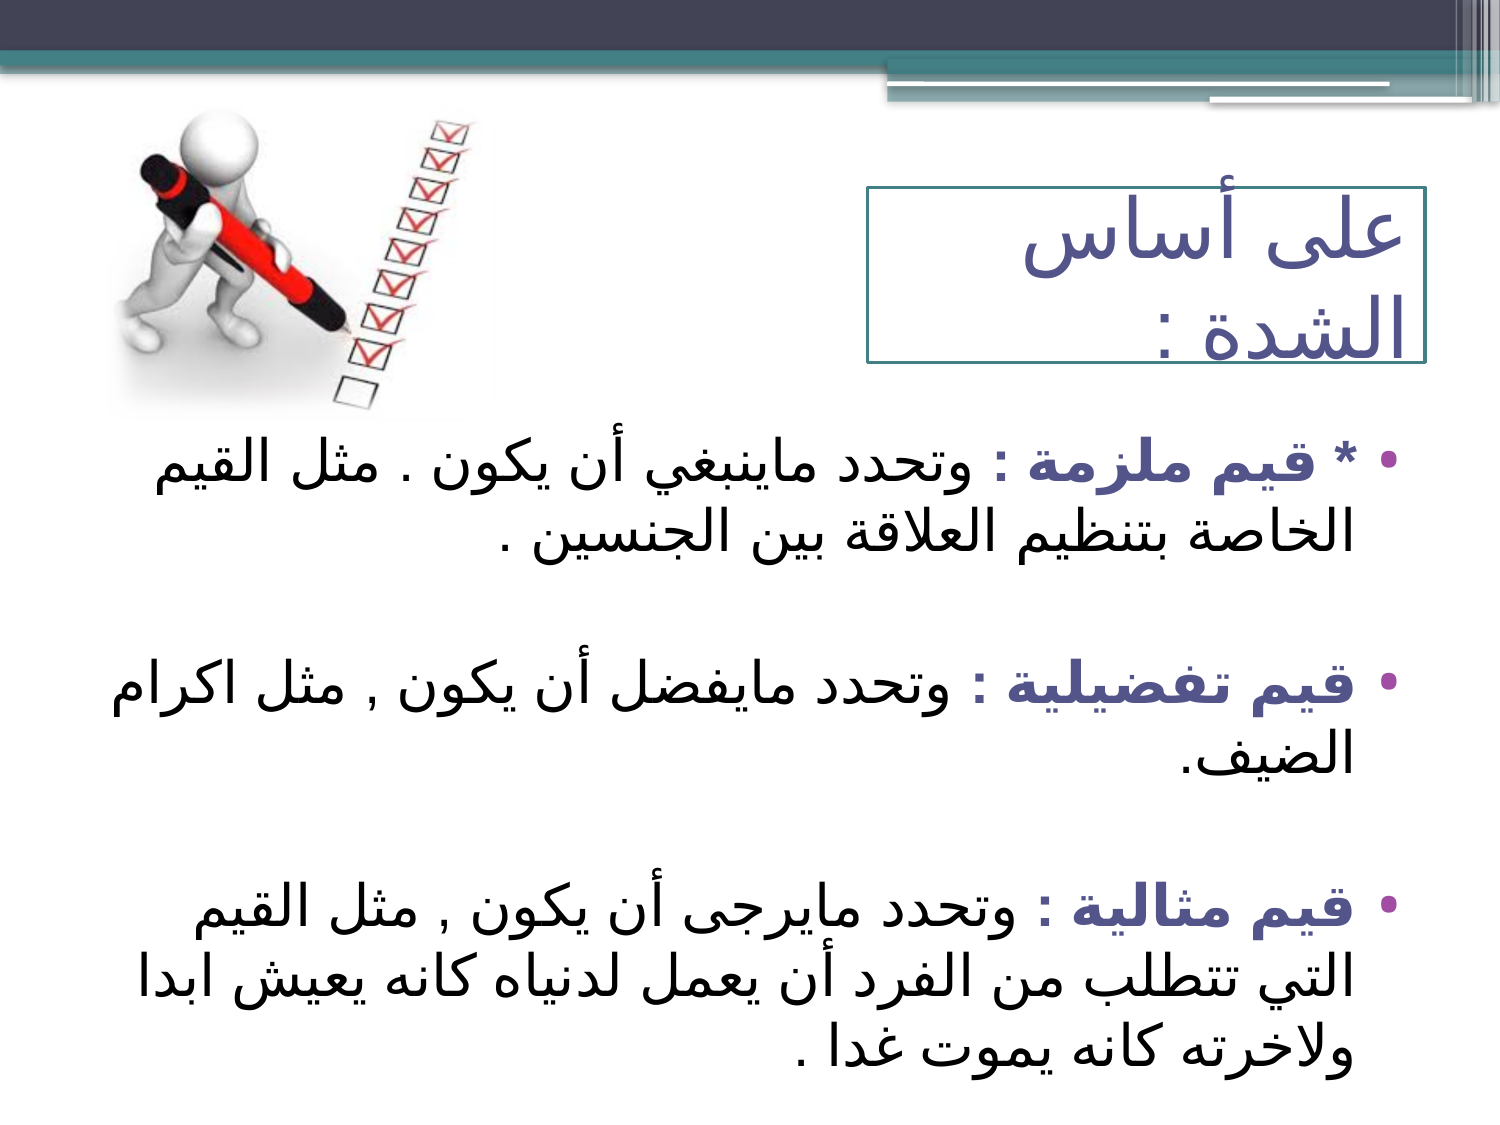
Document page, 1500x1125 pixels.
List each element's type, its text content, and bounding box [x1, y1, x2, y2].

picture [105, 105, 497, 422]
list * قيم ملزمة : وتحدد ماينبغي أن يكون . مثل القيم الخاصة بتنظيم العلاقة بين الجنسين . قيم تفضيلية : وتحدد مايفضل أن يكون , مثل اكرام الضيف. قيم مثالية : وتحدد مايرجى أن يكون , مثل القيم التي تتطلب من الفرد أن يعمل لدنياه كانه يعيش ابدا ولاخرته كانه يموت غدا . [82, 415, 1432, 1125]
title على أساس الشدة : [866, 186, 1427, 364]
